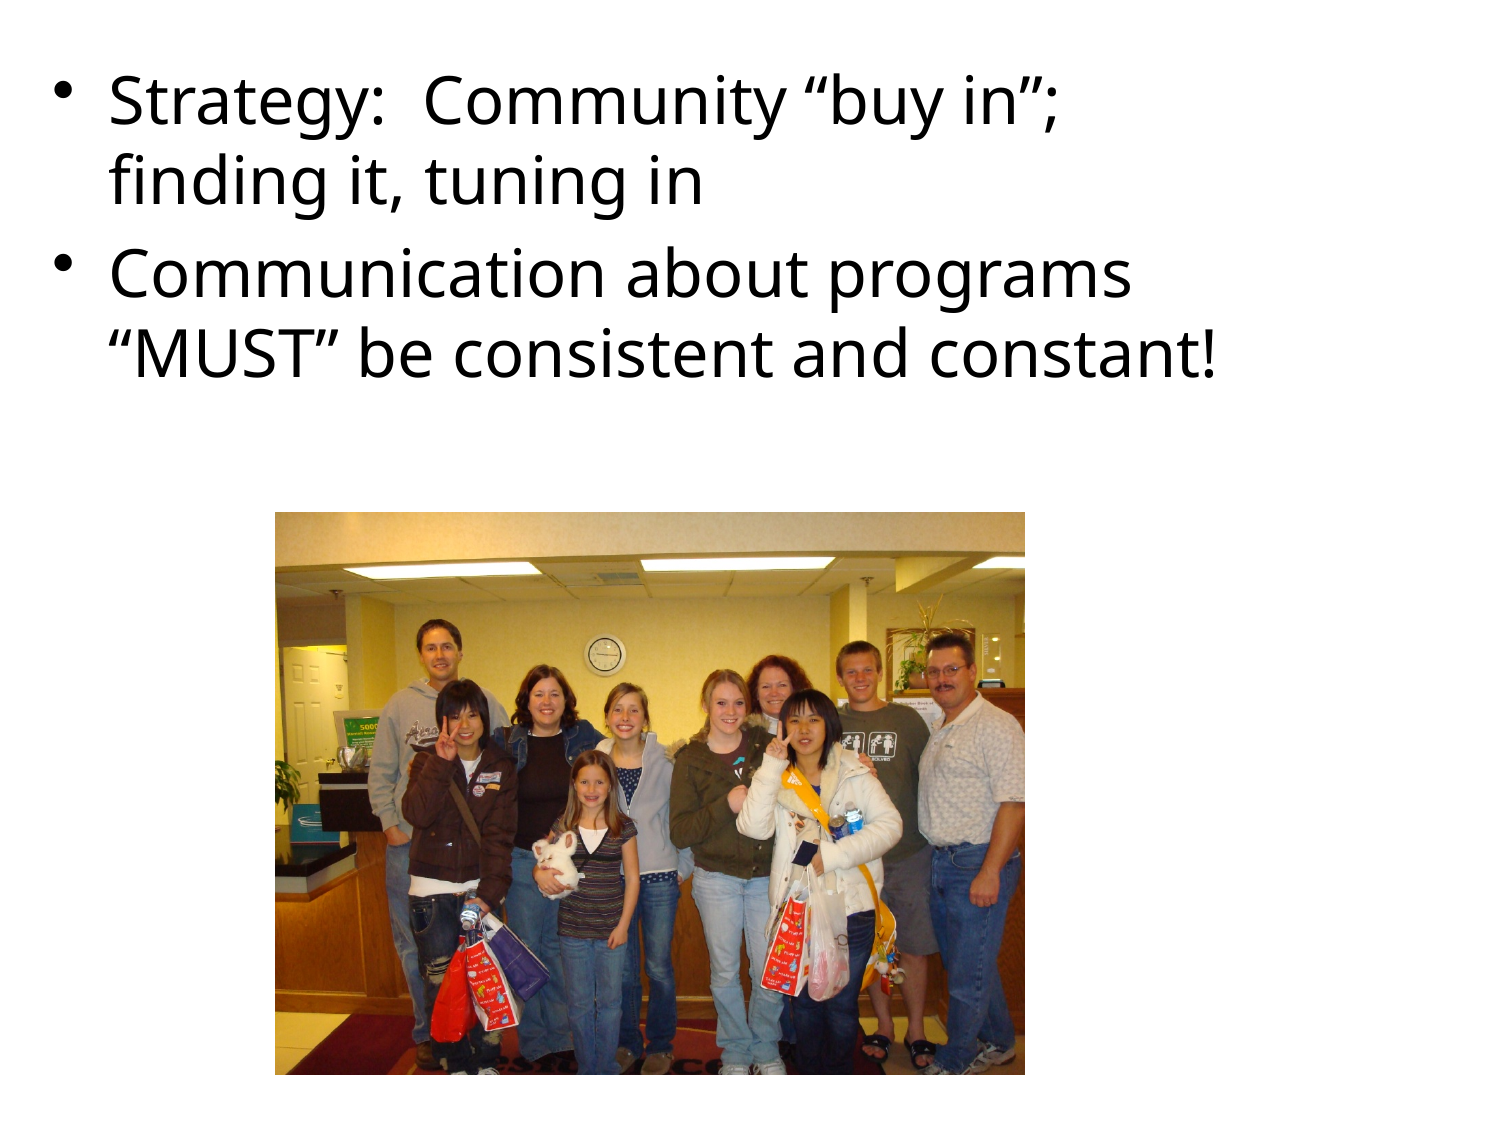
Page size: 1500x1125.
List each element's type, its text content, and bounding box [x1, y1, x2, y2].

list Strategy: Community “buy in”; finding it, tuning in Communication about programs “MUST” be consistent and constant! [37, 49, 1250, 789]
picture [274, 512, 1026, 1075]
